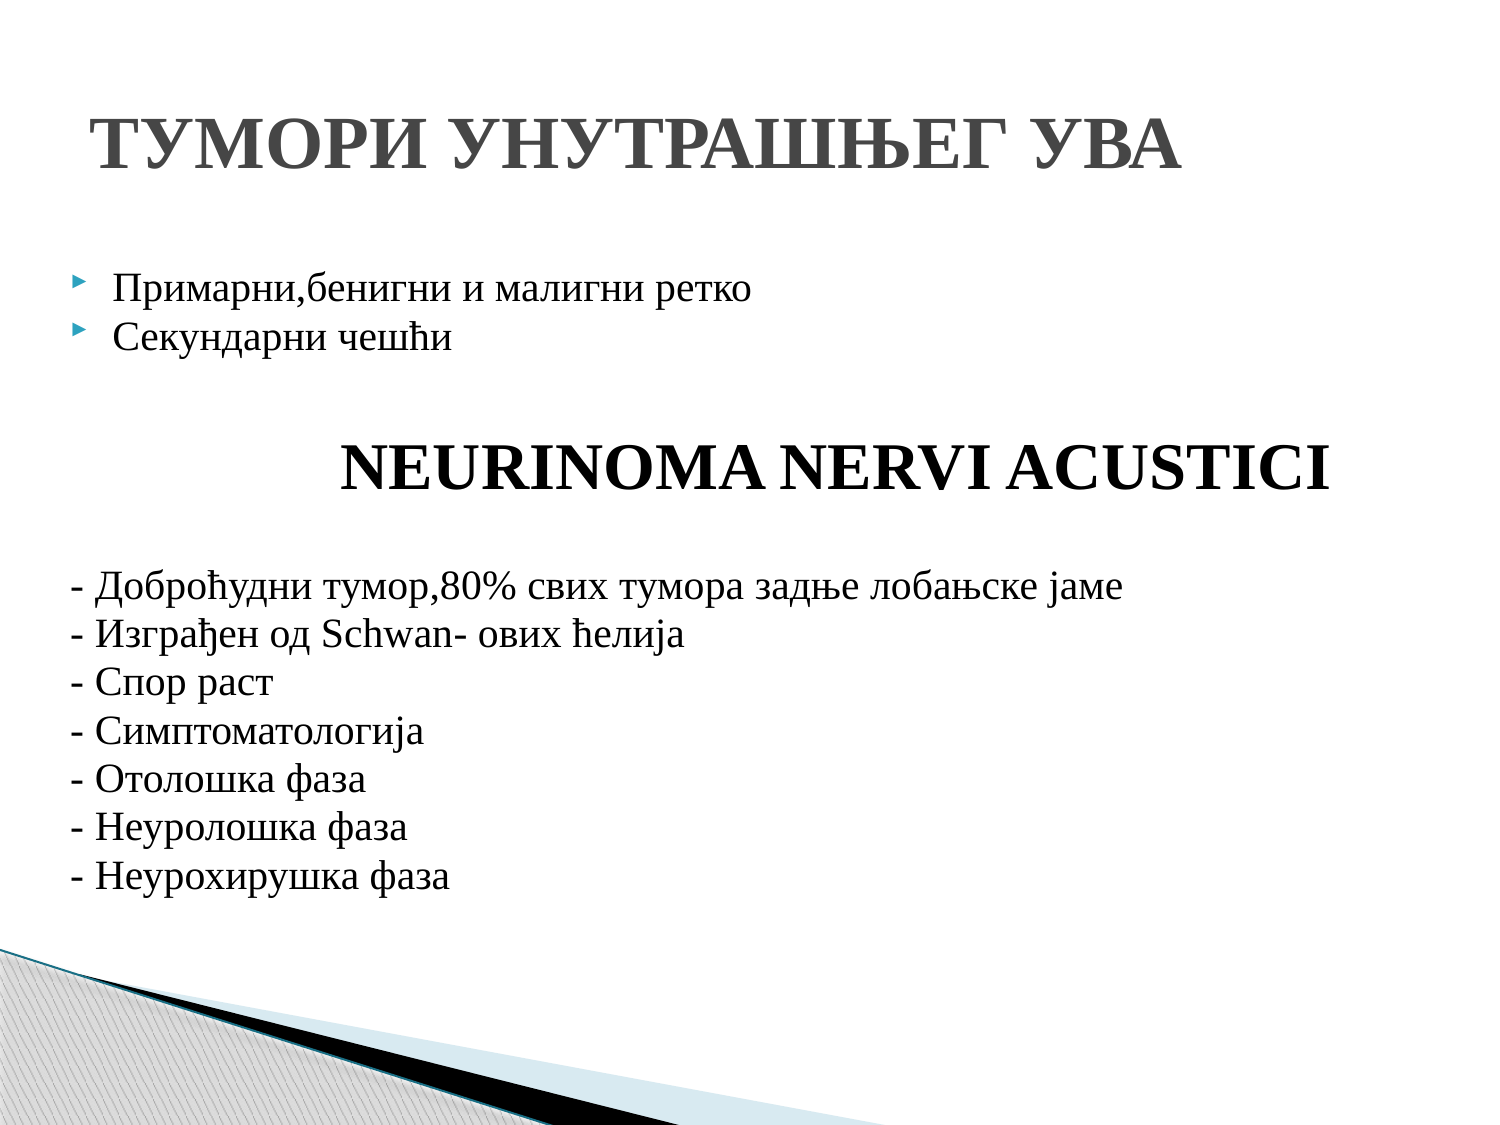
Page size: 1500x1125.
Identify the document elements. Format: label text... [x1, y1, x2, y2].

title ТУМОРИ УНУТРАШЊЕГ УВА [75, 45, 1425, 233]
list Примарни,бенигни и малигни ретко Секундарни чешћи NEURINOMA NERVI ACUSTICI - Доброћудни тумор,80% свих тумора задње лобањске јаме - Изграђен од Schwan- ових ћелија - Спор раст - Симптоматологија - Отолошка фаза - Неуролошка фаза - Неурохирушка фаза [37, 262, 1425, 1000]
